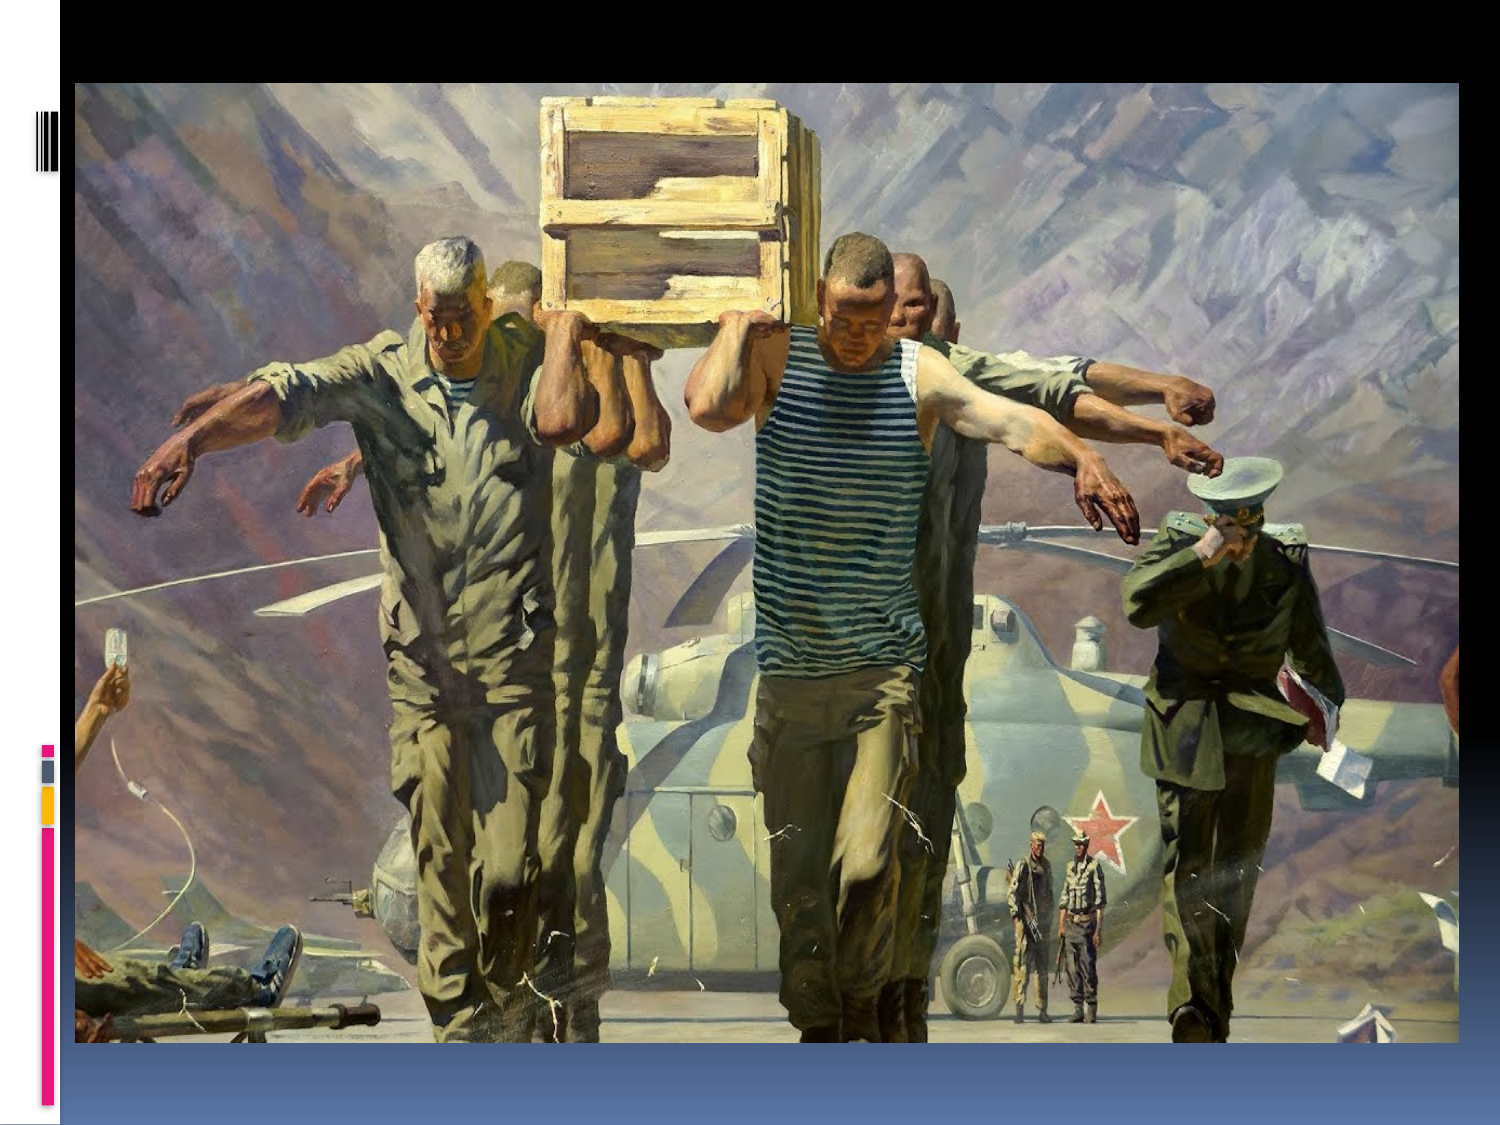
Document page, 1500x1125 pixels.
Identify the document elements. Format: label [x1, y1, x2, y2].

picture [74, 83, 1460, 1043]
